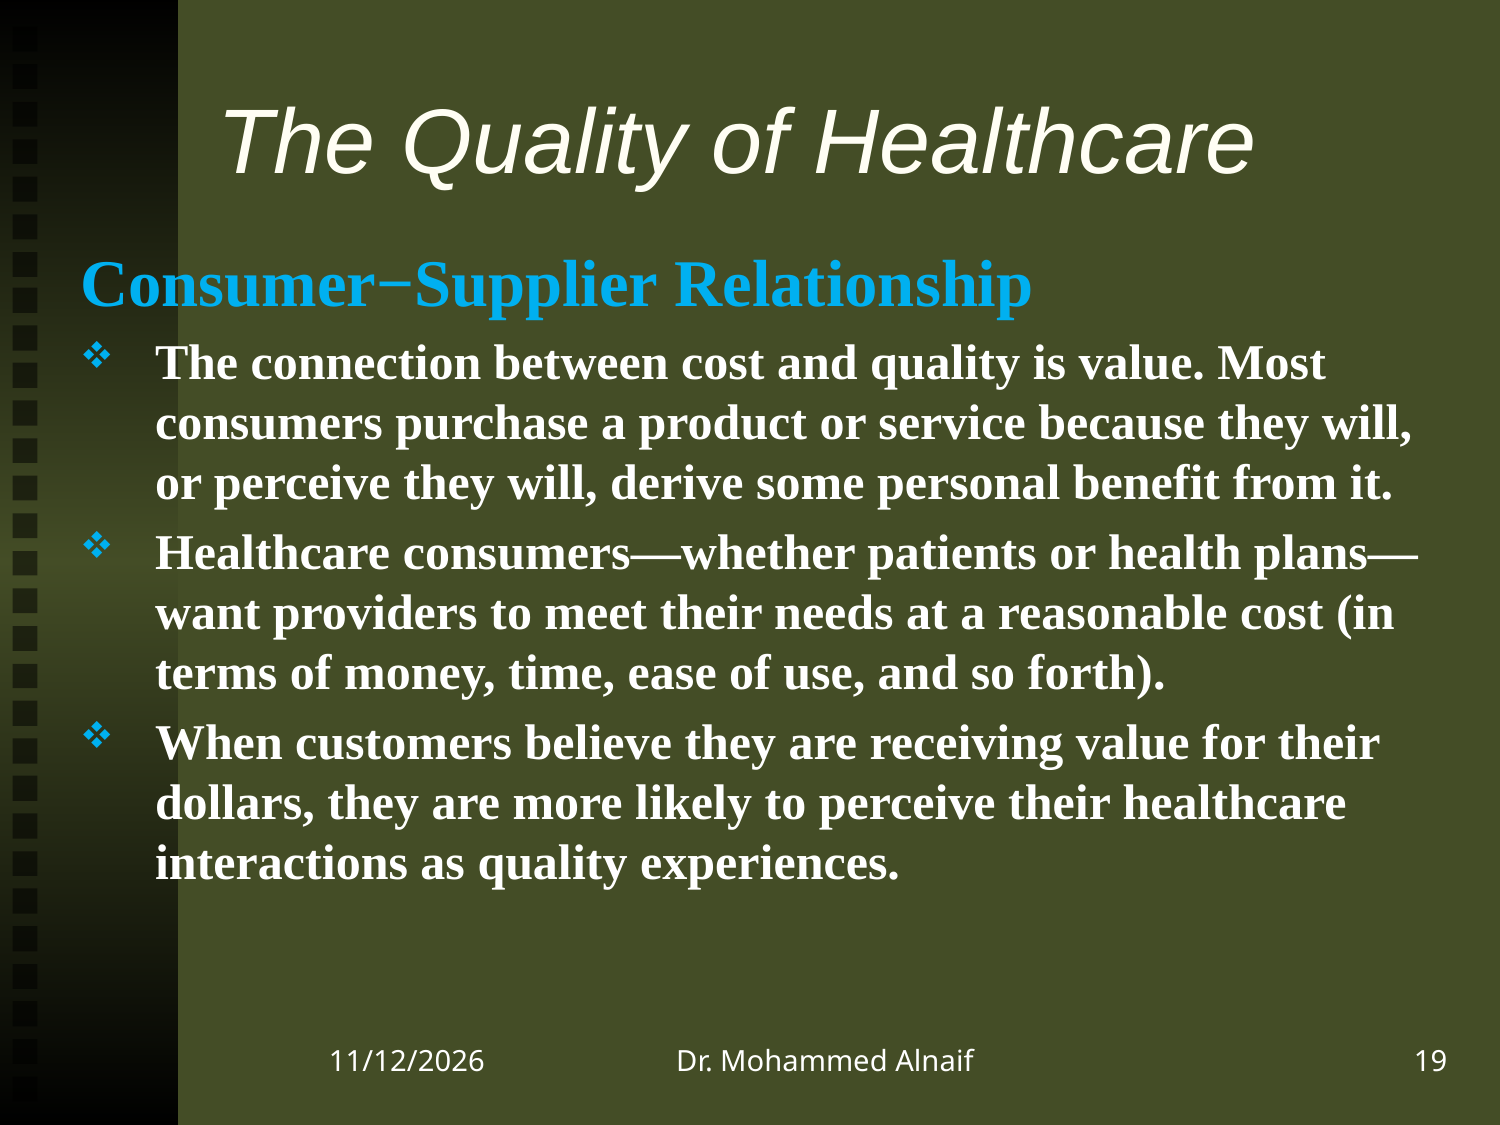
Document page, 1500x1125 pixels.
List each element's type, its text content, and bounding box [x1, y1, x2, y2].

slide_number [187, 1024, 501, 1101]
slide_number 19 [1149, 1024, 1463, 1101]
footer Dr. Mohammed Alnaif [587, 1024, 1063, 1101]
subtitle Consumer−Supplier Relationship The connection between cost and quality is value. Most consumers purchase a product or service because they will, or perceive they will, derive some personal benefit from it. Healthcare consumers—whether patients or health plans—want providers to meet their needs at a reasonable cost (in terms of money, time, ease of use, and so forth). When customers believe they are receiving value for their dollars, they are more likely to perceive their healthcare interactions as quality experiences. [64, 231, 1459, 1024]
title The Quality of Healthcare [100, 42, 1376, 231]
